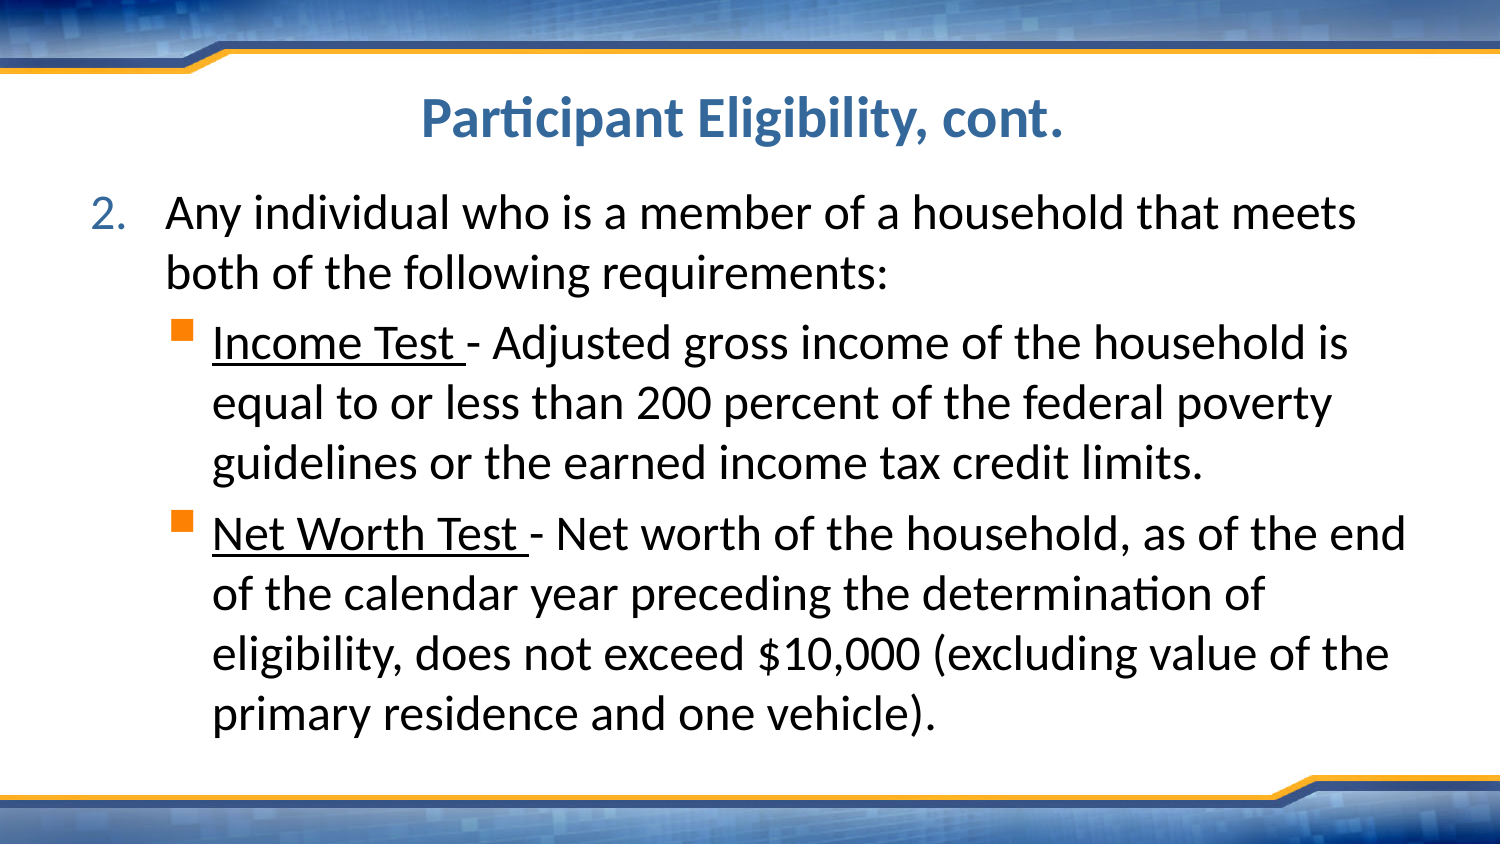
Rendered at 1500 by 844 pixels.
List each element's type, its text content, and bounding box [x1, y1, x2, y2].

title Participant Eligibility, cont. [225, 71, 1275, 147]
list Any individual who is a member of a household that meets both of the following requirements: Income Test - Adjusted gross income of the household is equal to or less than 200 percent of the federal poverty guidelines or the earned income tax credit limits. Net Worth Test - Net worth of the household, as of the end of the calendar year preceding the determination of eligibility, does not exceed $10,000 (excluding value of the primary residence and one vehicle). [75, 171, 1442, 788]
picture [0, 0, 1500, 844]
